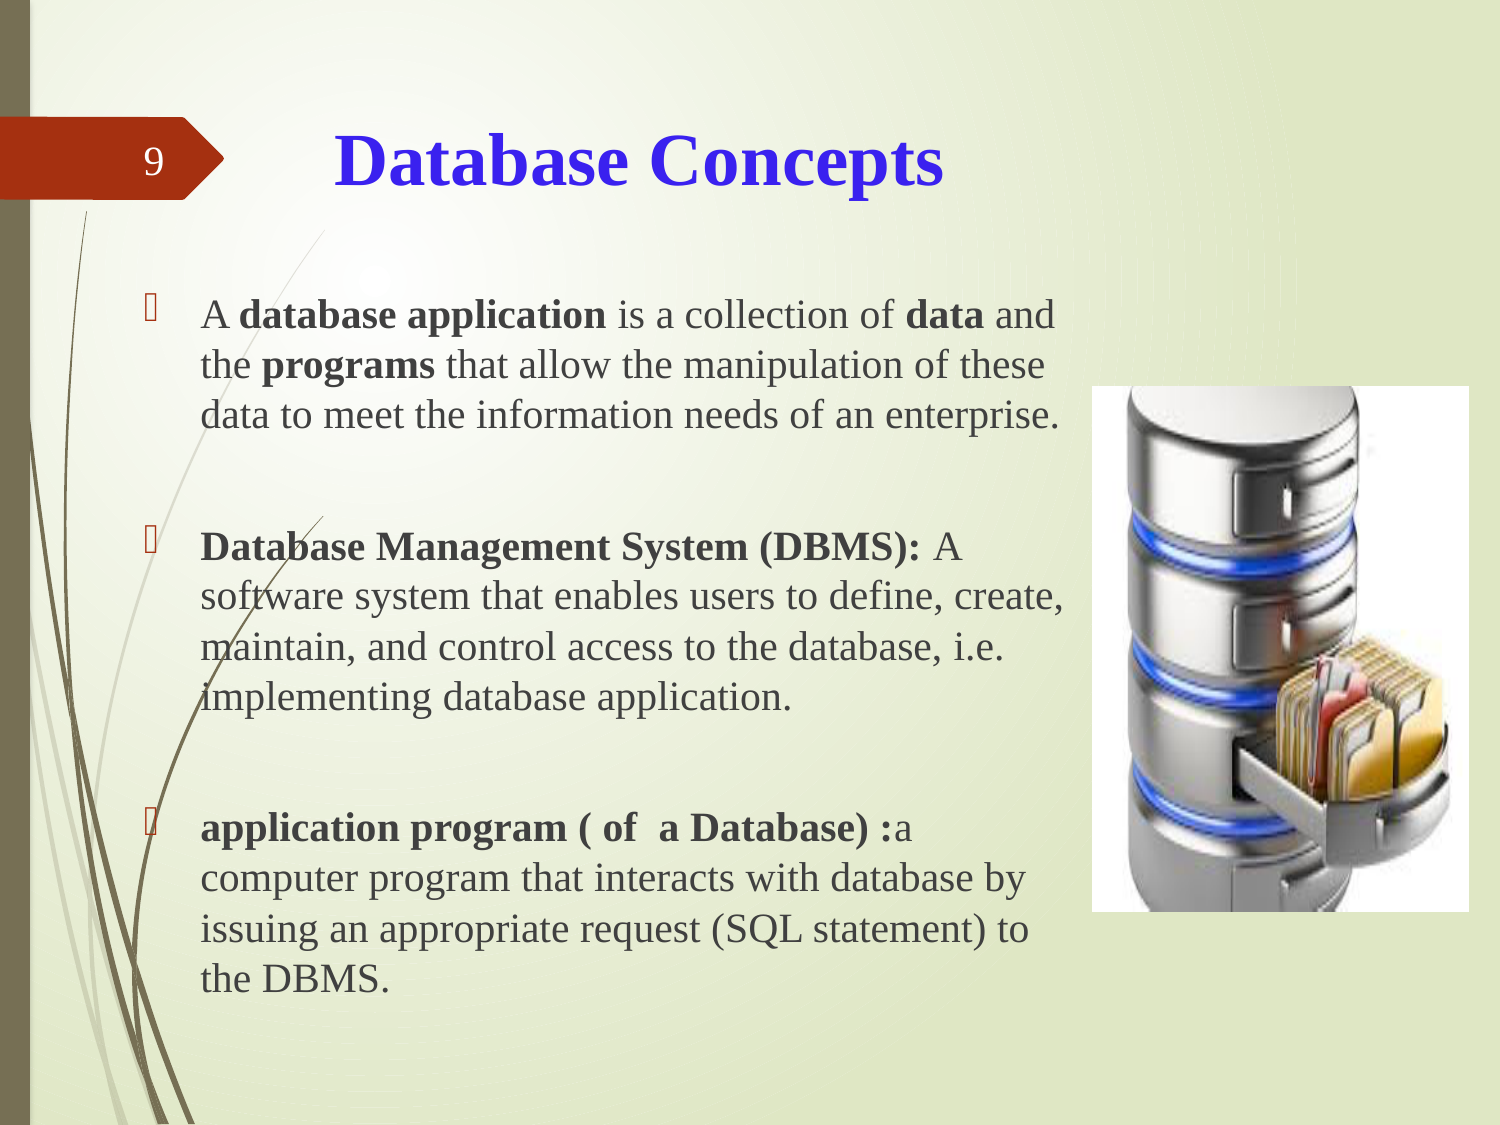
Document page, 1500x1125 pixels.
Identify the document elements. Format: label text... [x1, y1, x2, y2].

slide_number 9 [83, 129, 180, 190]
title Database Concepts [319, 102, 1400, 313]
picture [1092, 386, 1469, 913]
list A database application is a collection of data and the programs that allow the manipulation of these data to meet the information needs of an enterprise. Database Management System (DBMS): A software system that enables users to define, create, maintain, and control access to the database, i.e. implementing database application. application program ( of a Database) :a computer program that interacts with database by issuing an appropriate request (SQL statement) to the DBMS. [129, 278, 1093, 1102]
